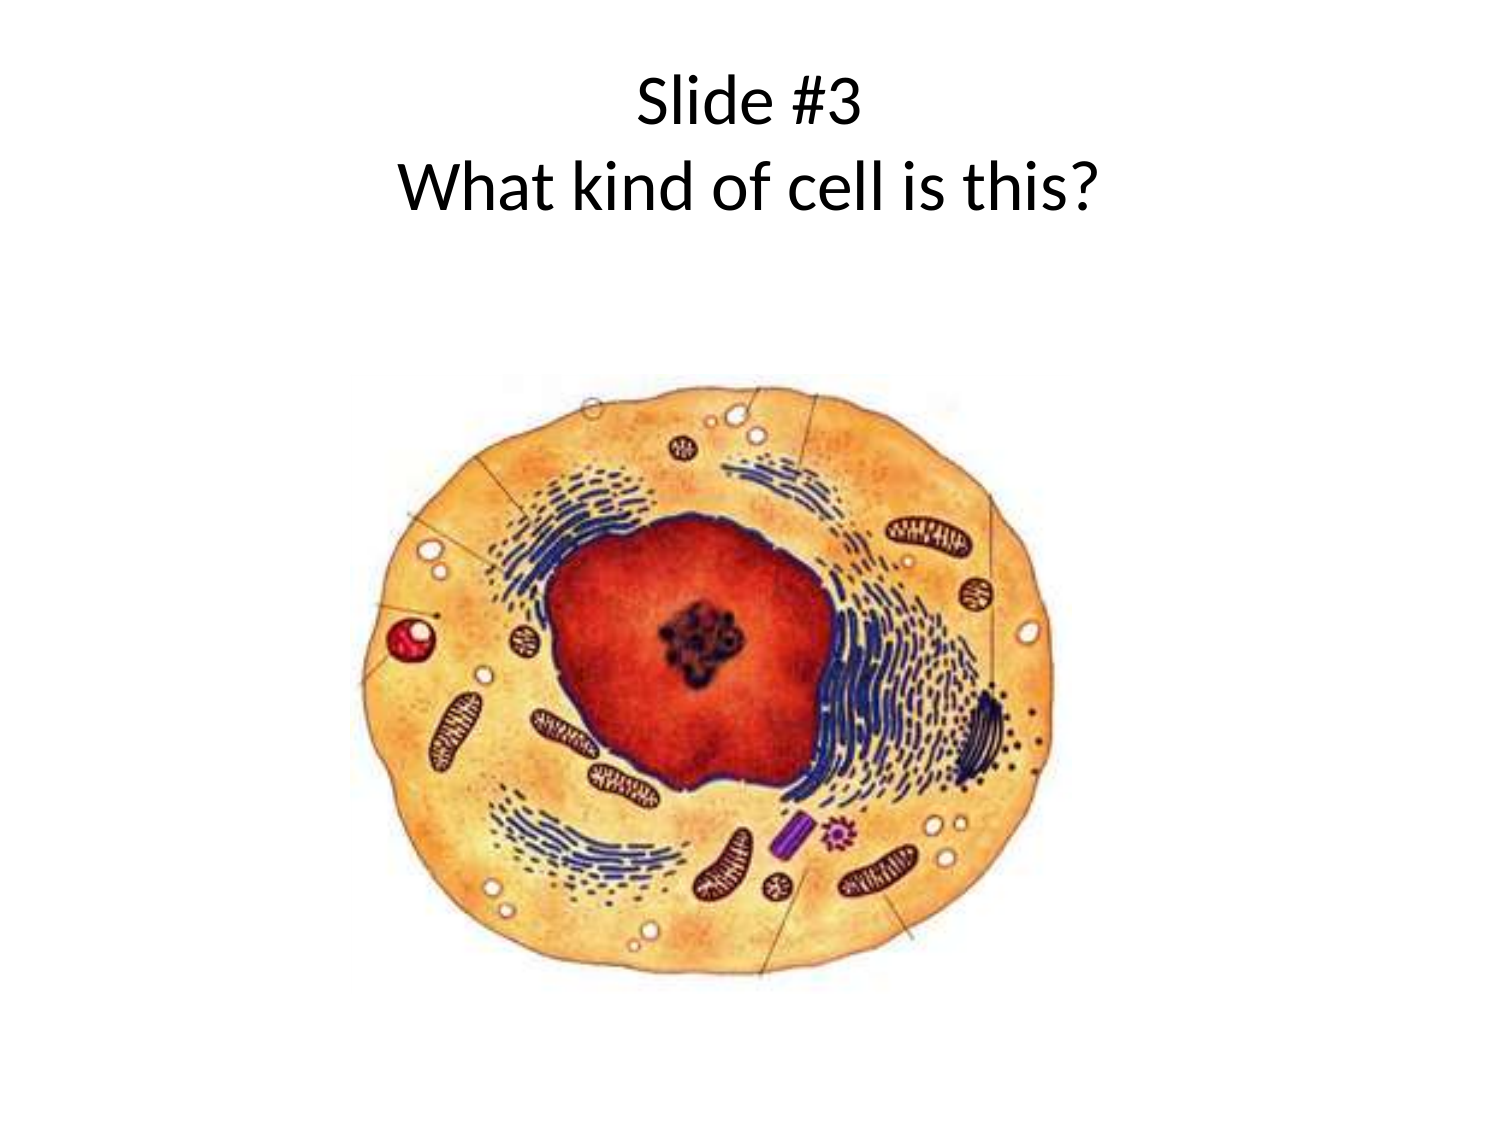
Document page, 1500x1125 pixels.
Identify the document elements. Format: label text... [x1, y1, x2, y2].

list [349, 374, 1073, 994]
title Slide #3 What kind of cell is this? [75, 45, 1425, 233]
